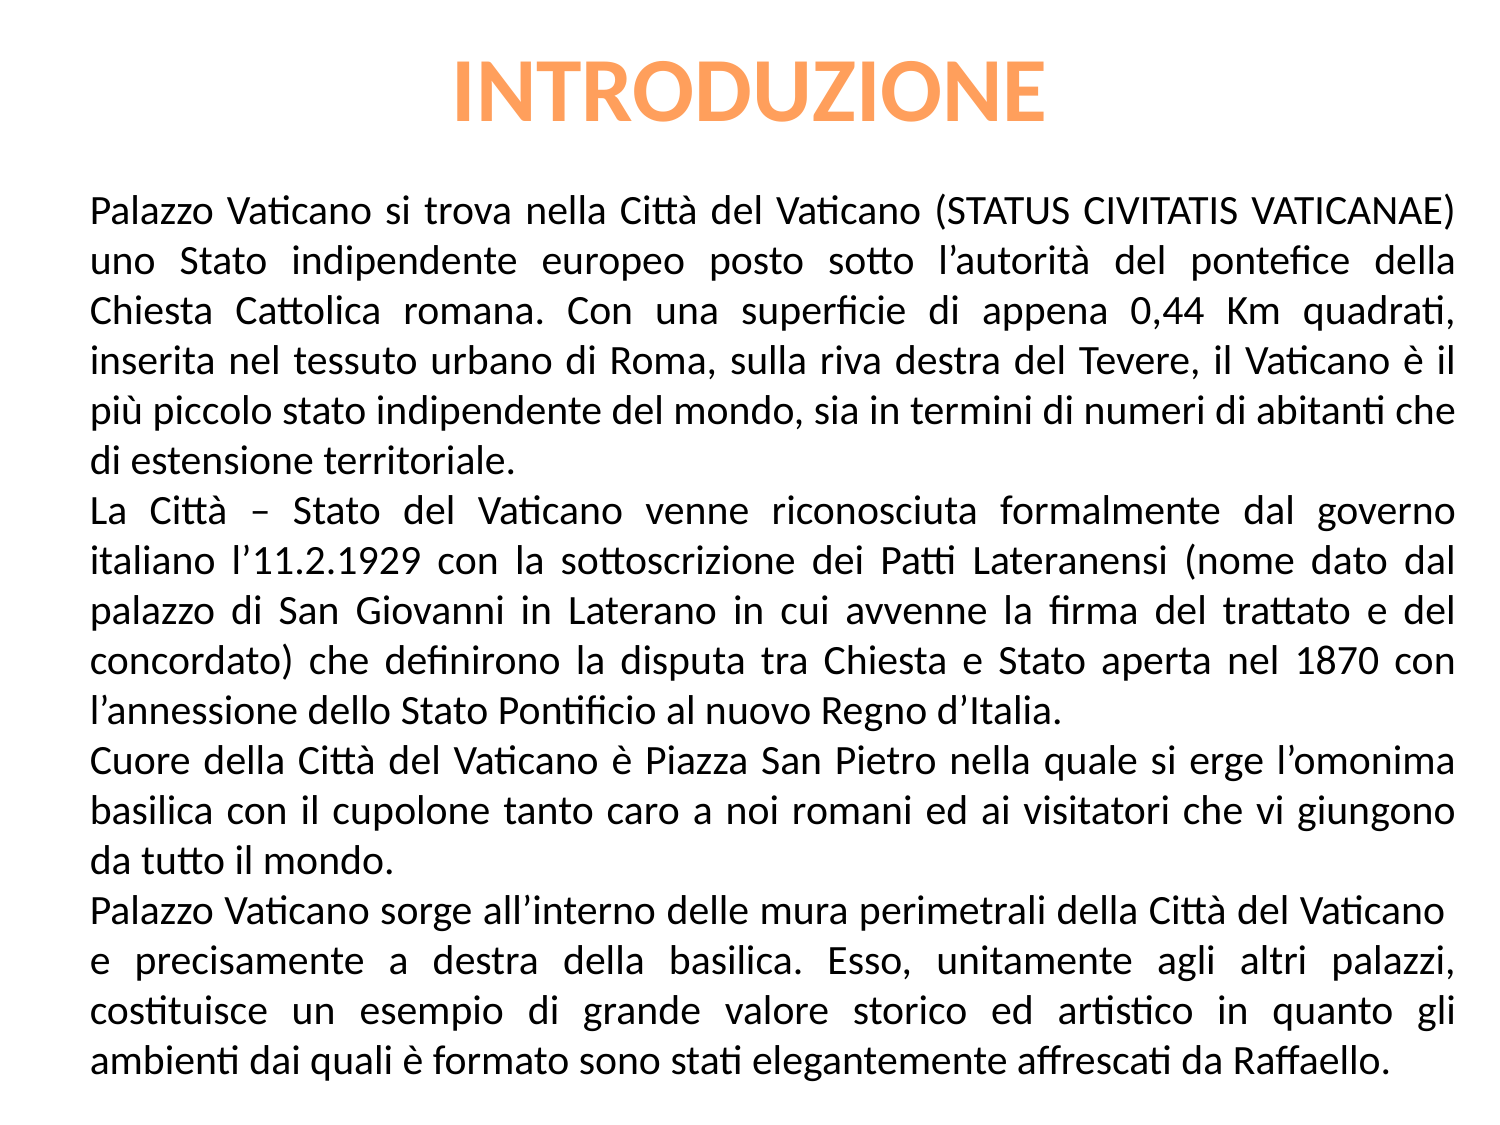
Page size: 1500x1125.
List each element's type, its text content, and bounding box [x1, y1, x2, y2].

text_box Palazzo Vaticano si trova nella Città del Vaticano (STATUS CIVITATIS VATICANAE) uno Stato indipendente europeo posto sotto l’autorità del pontefice della Chiesta Cattolica romana. Con una superficie di appena 0,44 Km quadrati, inserita nel tessuto urbano di Roma, sulla riva destra del Tevere, il Vaticano è il più piccolo stato indipendente del mondo, sia in termini di numeri di abitanti che di estensione territoriale. La Città – Stato del Vaticano venne riconosciuta formalmente dal governo italiano l’11.2.1929 con la sottoscrizione dei Patti Lateranensi (nome dato dal palazzo di San Giovanni in Laterano in cui avvenne la firma del trattato e del concordato) che definirono la disputa tra Chiesta e Stato aperta nel 1870 con l’annessione dello Stato Pontificio al nuovo Regno d’Italia. Cuore della Città del Vaticano è Piazza San Pietro nella quale si erge l’omonima basilica con il cupolone tanto caro a noi romani ed ai visitatori che vi giungono da tutto il mondo. Palazzo Vaticano sorge all’interno delle mura perimetrali della Città del Vaticano e precisamente a destra della basilica. Esso, unitamente agli altri palazzi, costituisce un esempio di grande valore storico ed artistico in quanto gli ambienti dai quali è formato sono stati elegantemente affrescati da Raffaello. [75, 175, 1472, 1091]
title INTRODUZIONE [75, 0, 1425, 175]
